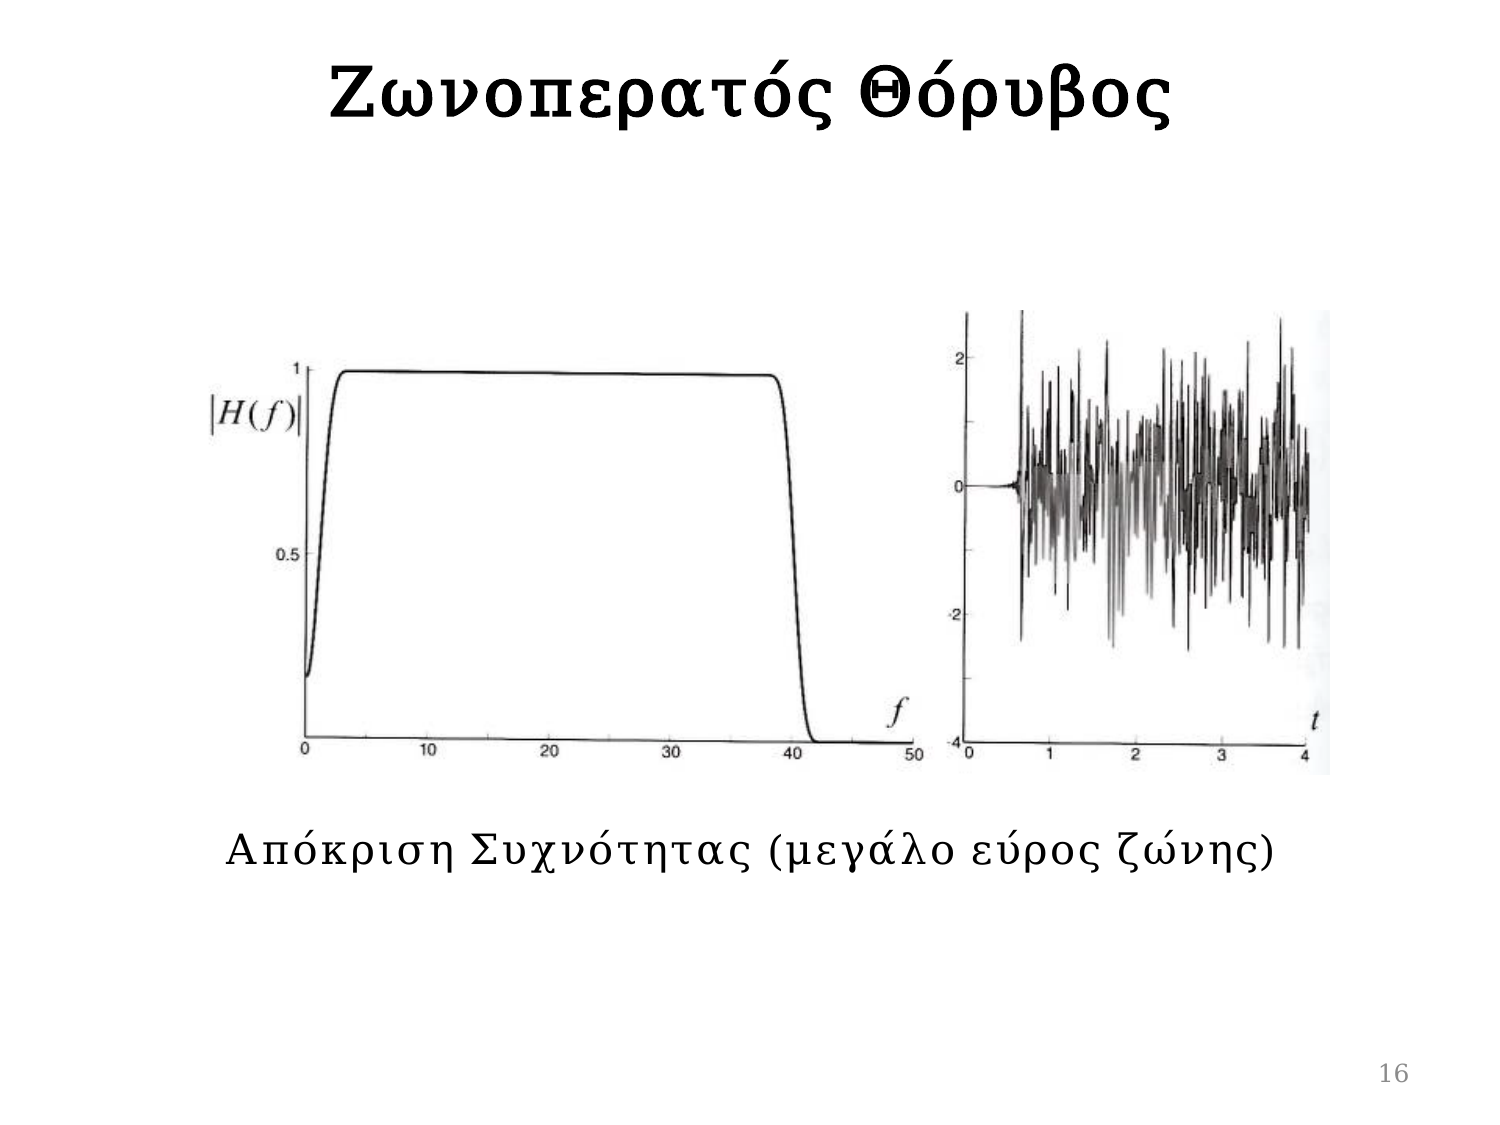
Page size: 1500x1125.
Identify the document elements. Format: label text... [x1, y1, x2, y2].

picture [169, 310, 1330, 776]
list Απόκριση Συχνότητας (μεγάλο εύρος ζώνης) [75, 172, 1425, 1024]
slide_number 16 [1222, 1042, 1425, 1103]
title Ζωνοπερατός Θόρυβος [75, 19, 1425, 159]
